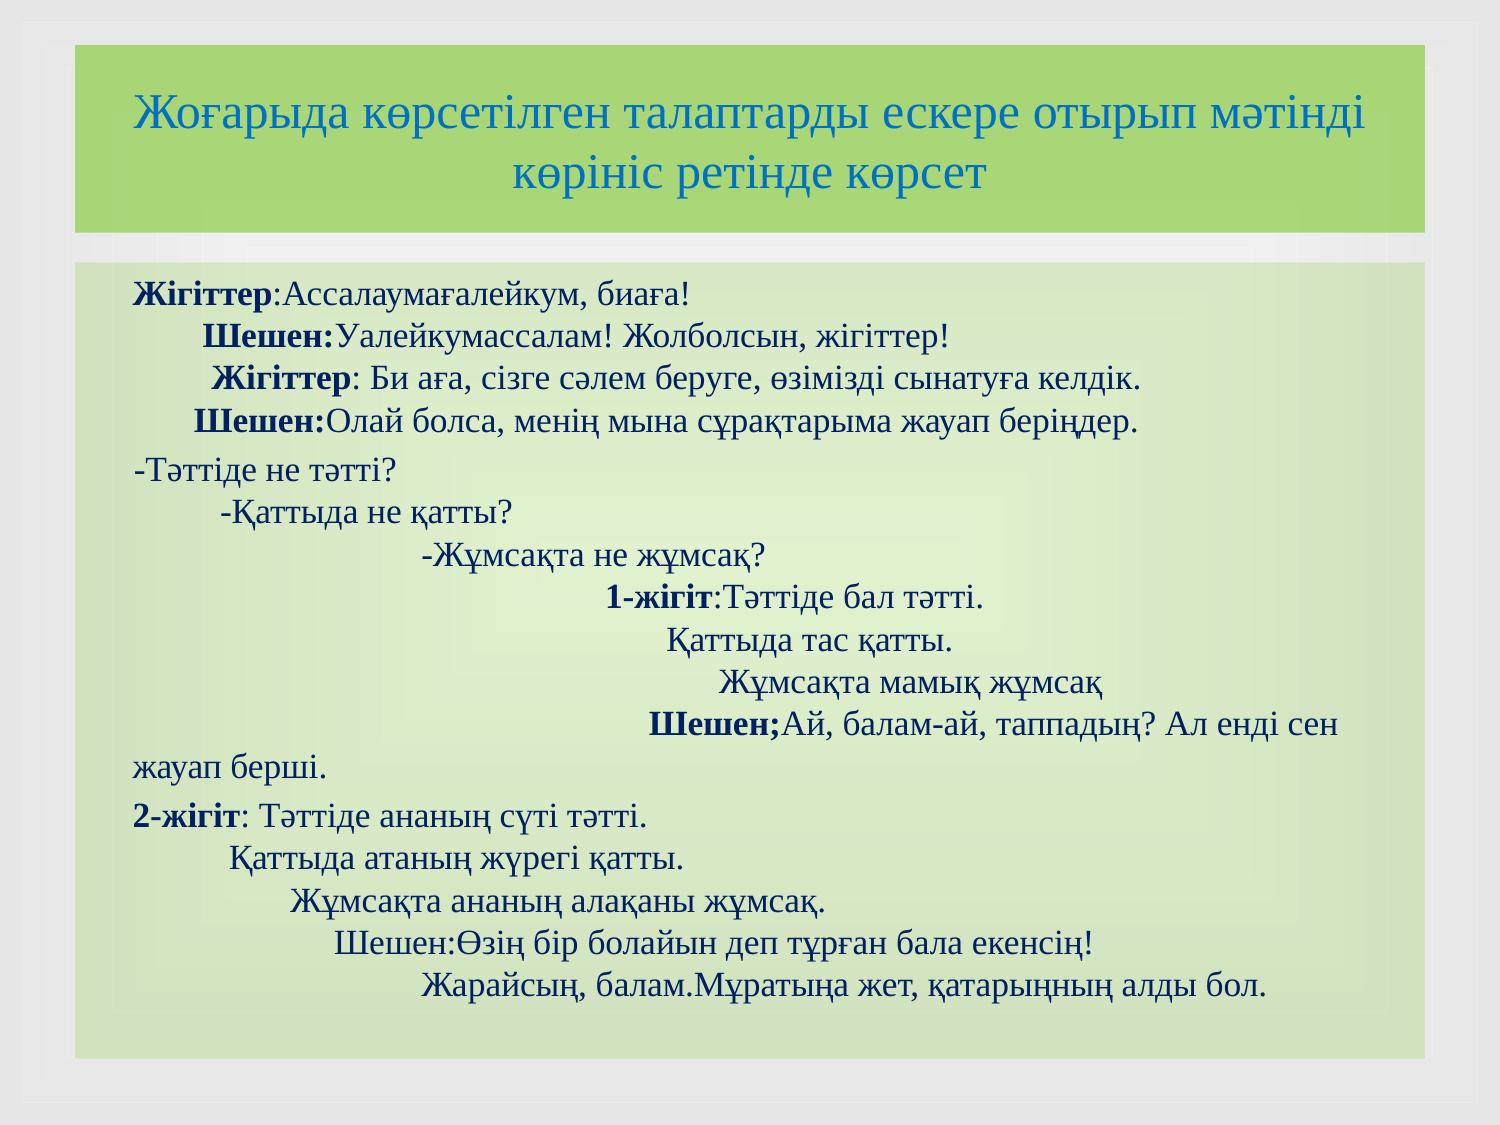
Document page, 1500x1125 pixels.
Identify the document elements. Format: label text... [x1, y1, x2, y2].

title Жоғарыда көрсетілген талаптарды ескере отырып мәтінді көрініс ретінде көрсет [75, 45, 1425, 233]
list Жігіттер:Ассалаумағалейкум, биаға! Шешен:Уалейкумассалам! Жолболсын, жігіттер! Жігіттер: Би аға, сізге сәлем беруге, өзімізді сынатуға келдік. Шешен:Олай болса, менің мына сұрақтарыма жауап беріңдер. -Тәттіде не тәтті? -Қаттыда не қатты? -Жұмсақта не жұмсақ? 1-жігіт:Тәттіде бал тәтті. Қаттыда тас қатты. Жұмсақта мамық жұмсақ Шешен;Ай, балам-ай, таппадың? Ал енді сен жауап берші. 2-жігіт: Тәттіде ананың сүті тәтті. Қаттыда атаның жүрегі қатты. Жұмсақта ананың алақаны жұмсақ. Шешен:Өзің бір болайын деп тұрған бала екенсің! Жарайсың, балам.Мұратыңа жет, қатарыңның алды бол. [75, 262, 1425, 1059]
